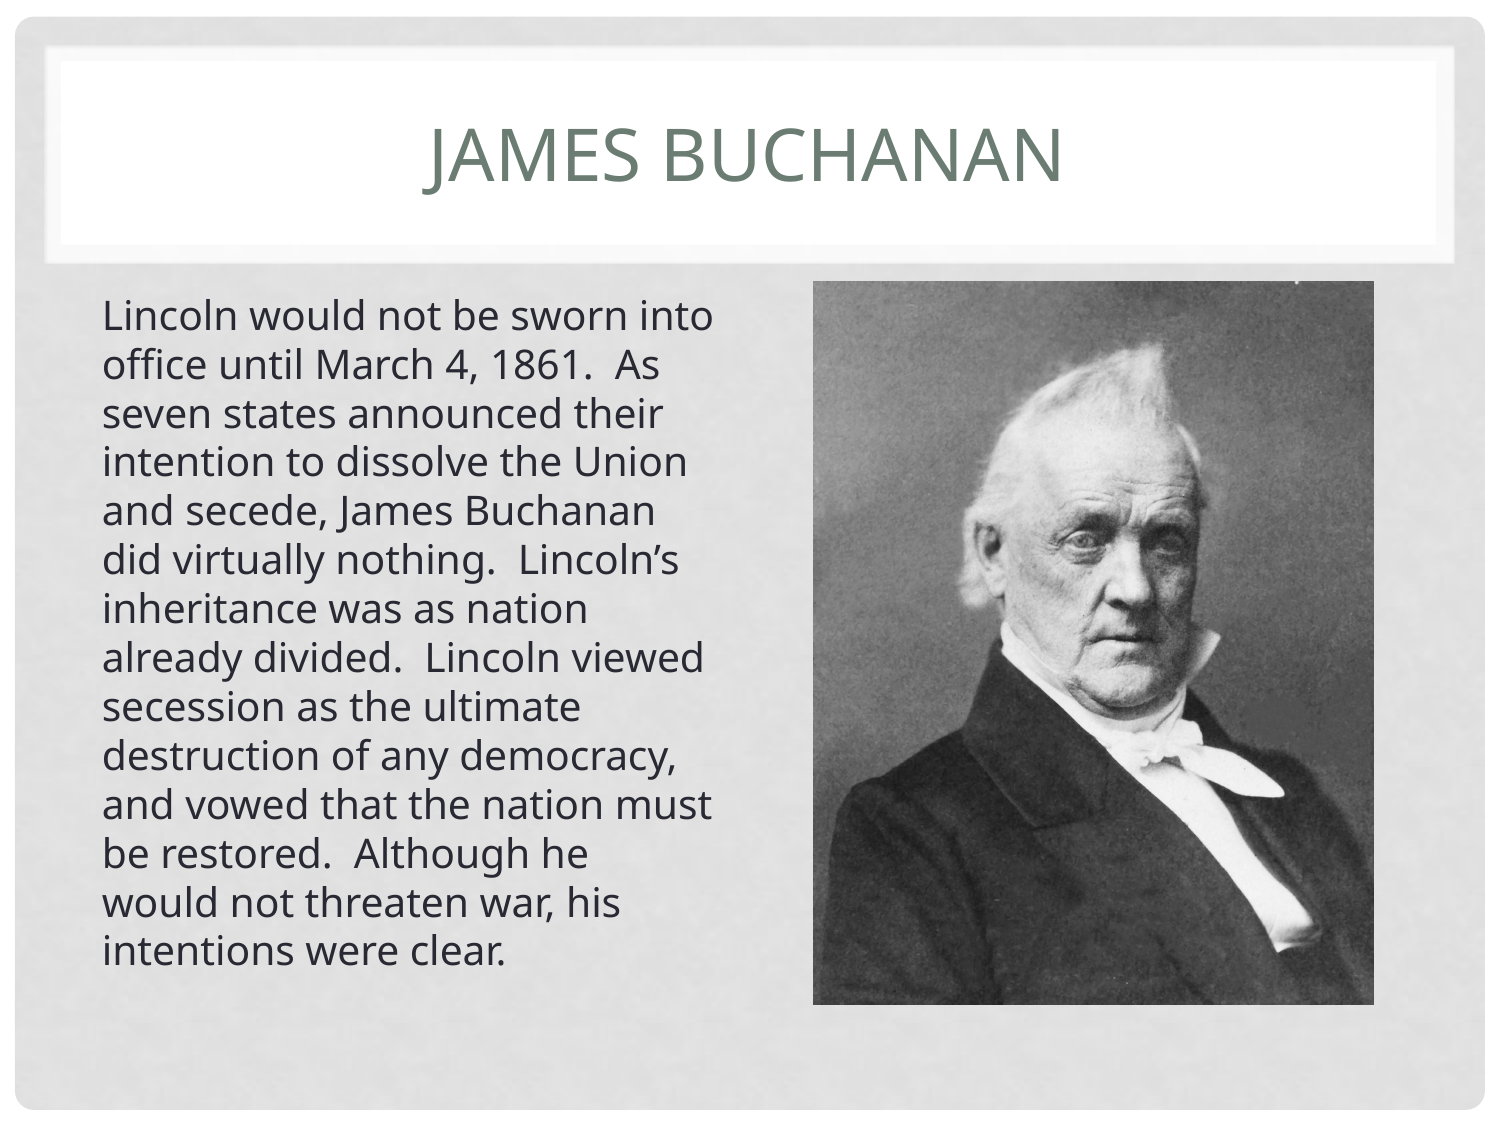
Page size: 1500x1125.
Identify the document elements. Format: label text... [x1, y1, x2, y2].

list Lincoln would not be sworn into office until March 4, 1861. As seven states announced their intention to dissolve the Union and secede, James Buchanan did virtually nothing. Lincoln’s inheritance was as nation already divided. Lincoln viewed secession as the ultimate destruction of any democracy, and vowed that the nation must be restored. Although he would not threaten war, his intentions were clear. [69, 281, 733, 1005]
title James Buchanan [69, 66, 1425, 238]
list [813, 281, 1375, 1006]
